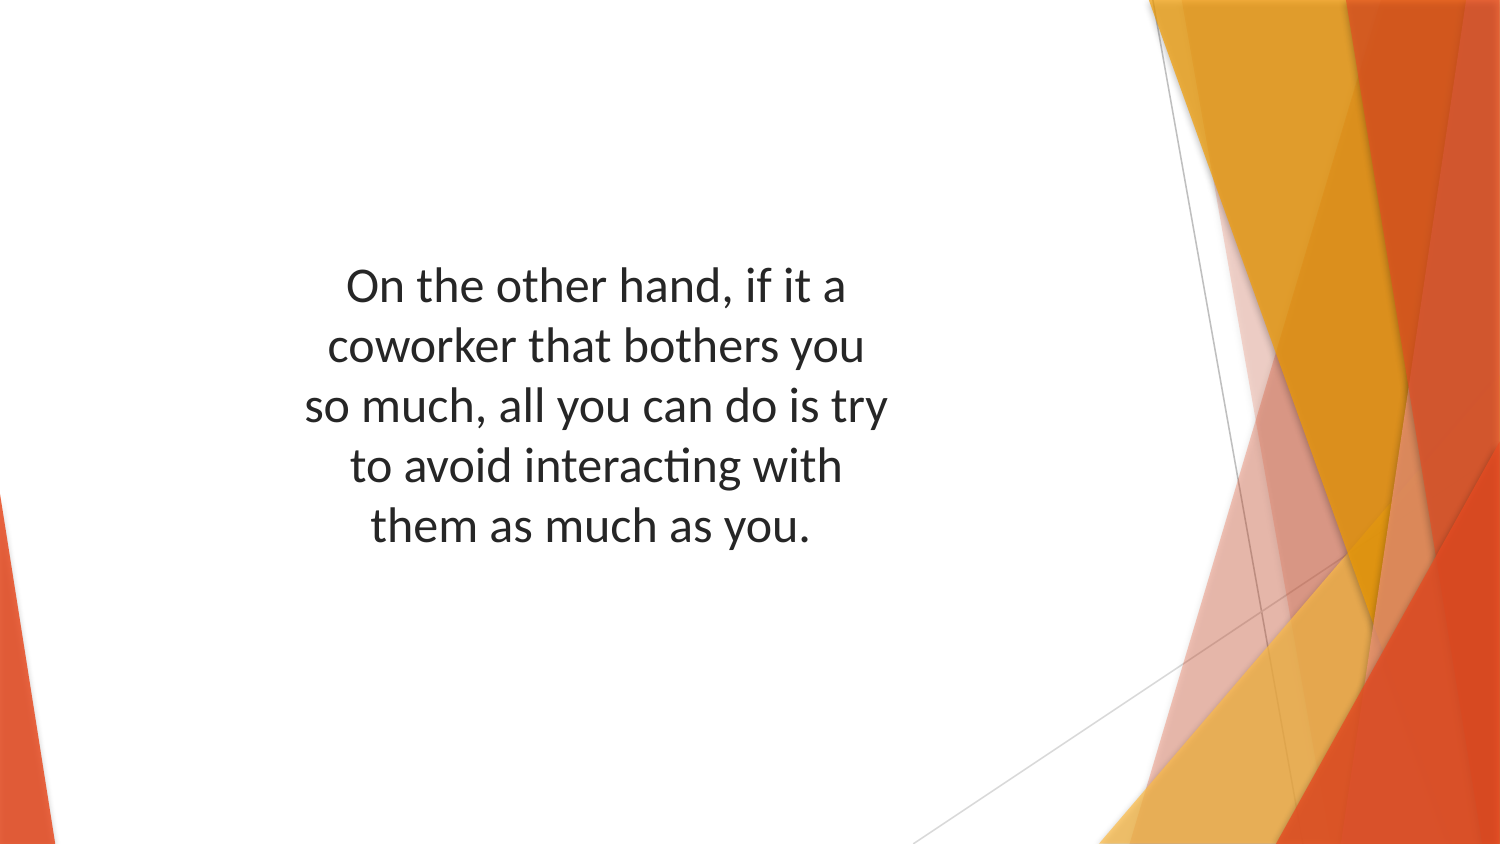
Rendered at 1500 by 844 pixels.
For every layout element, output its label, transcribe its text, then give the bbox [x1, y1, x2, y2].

list On the other hand, if it a coworker that bothers you so much, all you can do is try to avoid interacting with them as much as you. [289, 244, 904, 588]
